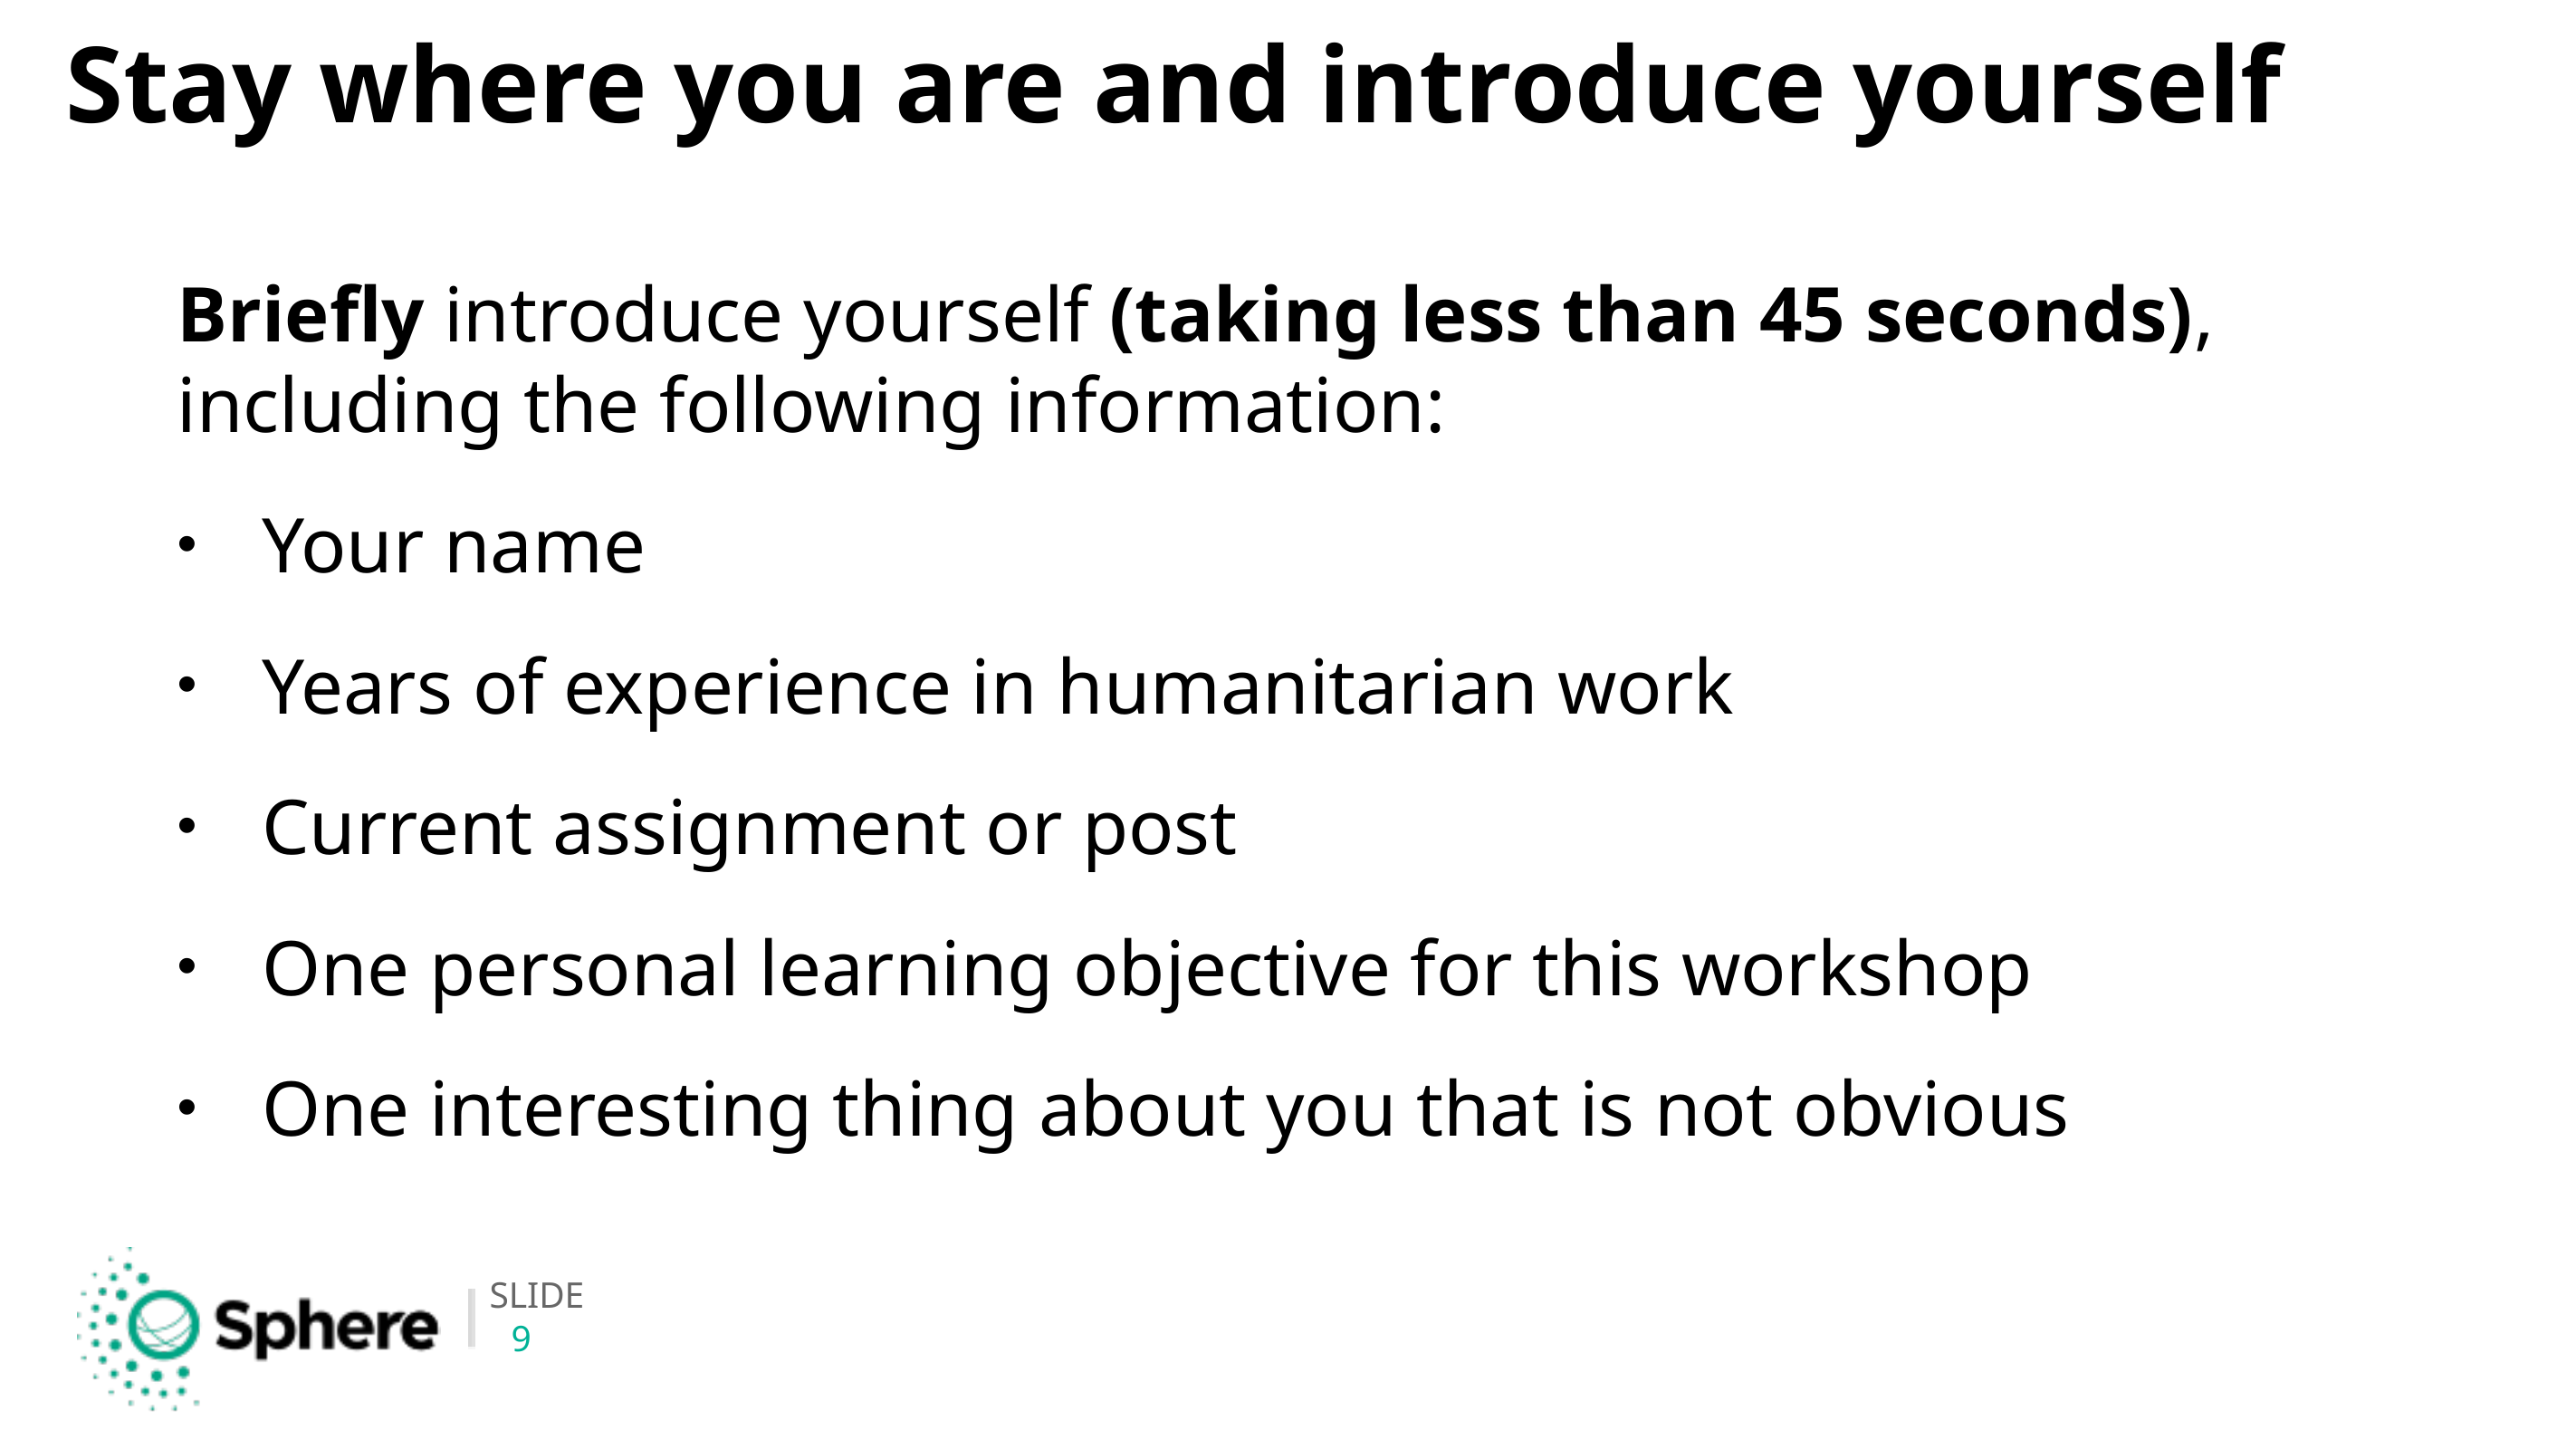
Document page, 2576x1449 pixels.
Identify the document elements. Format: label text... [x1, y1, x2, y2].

title Stay where you are and introduce yourself [57, 10, 2407, 179]
slide_number 9 [503, 1308, 563, 1367]
picture [468, 1289, 479, 1349]
picture [77, 1247, 441, 1414]
list Briefly introduce yourself (taking less than 45 seconds), including the following information: Your name Years of experience in humanitarian work Current assignment or post One personal learning objective for this workshop One interesting thing about you that is not obvious [168, 258, 2407, 1221]
